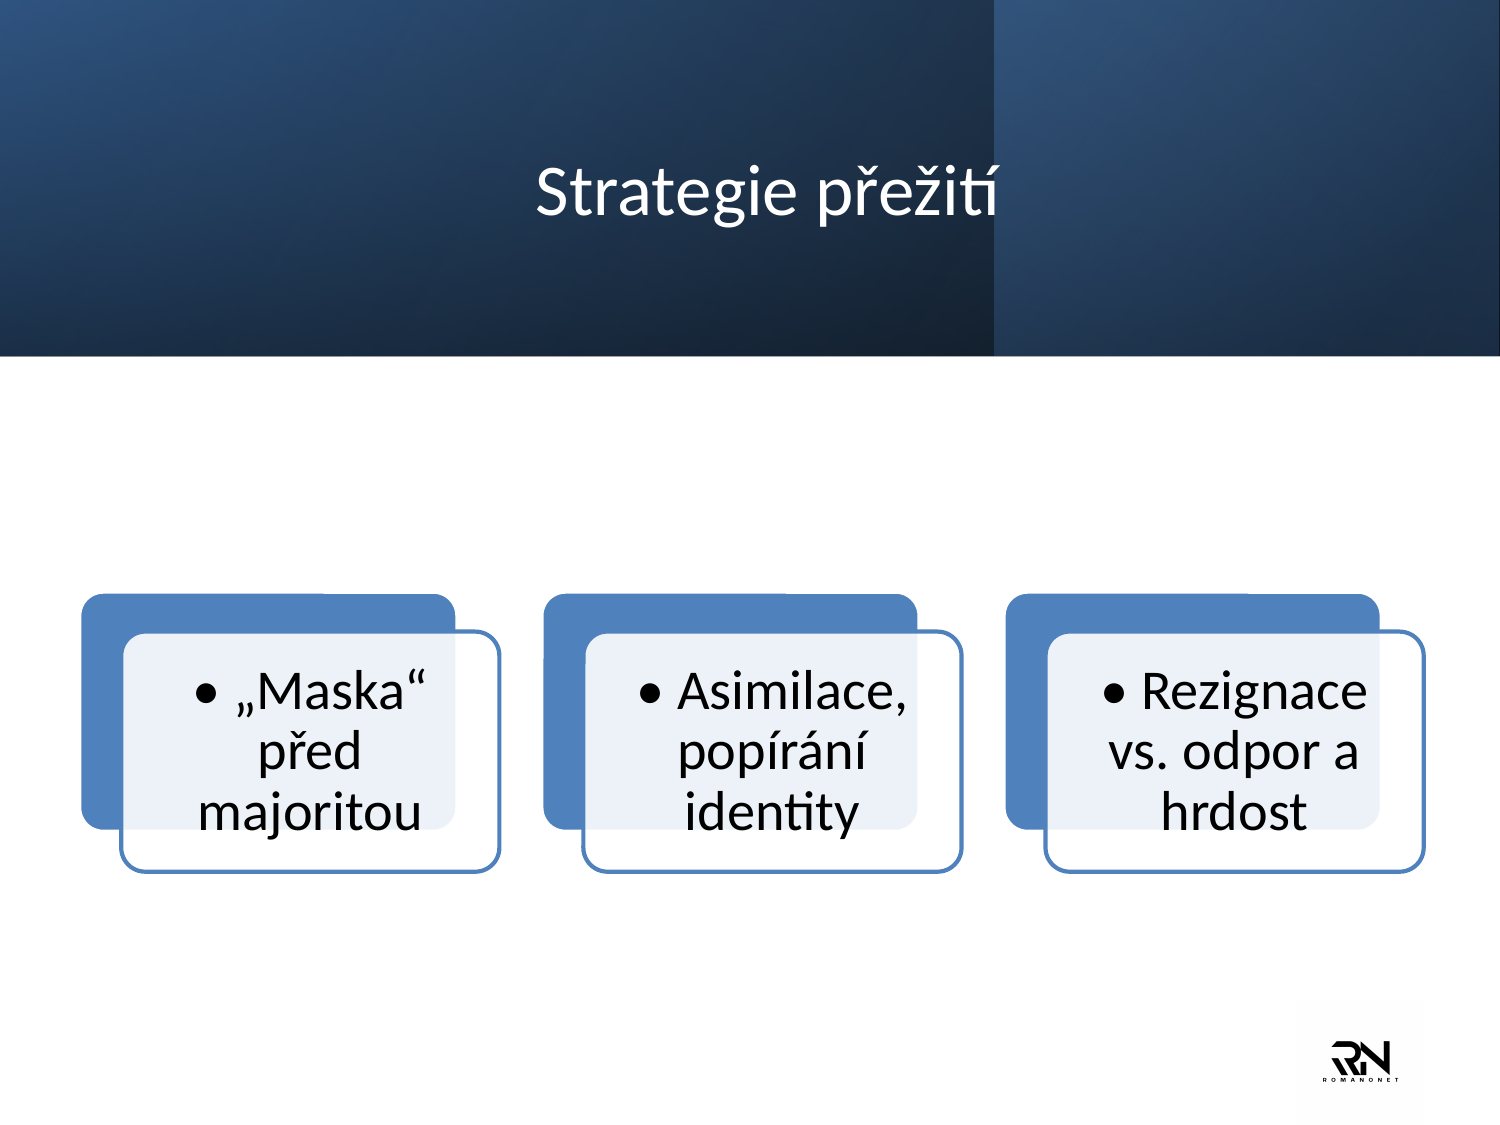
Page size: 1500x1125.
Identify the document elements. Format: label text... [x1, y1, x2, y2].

text_box [0, 357, 1500, 1125]
text_box [0, 0, 1500, 357]
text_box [78, 591, 1424, 872]
title Strategie přežití [170, 57, 1366, 316]
picture [1297, 998, 1424, 1125]
